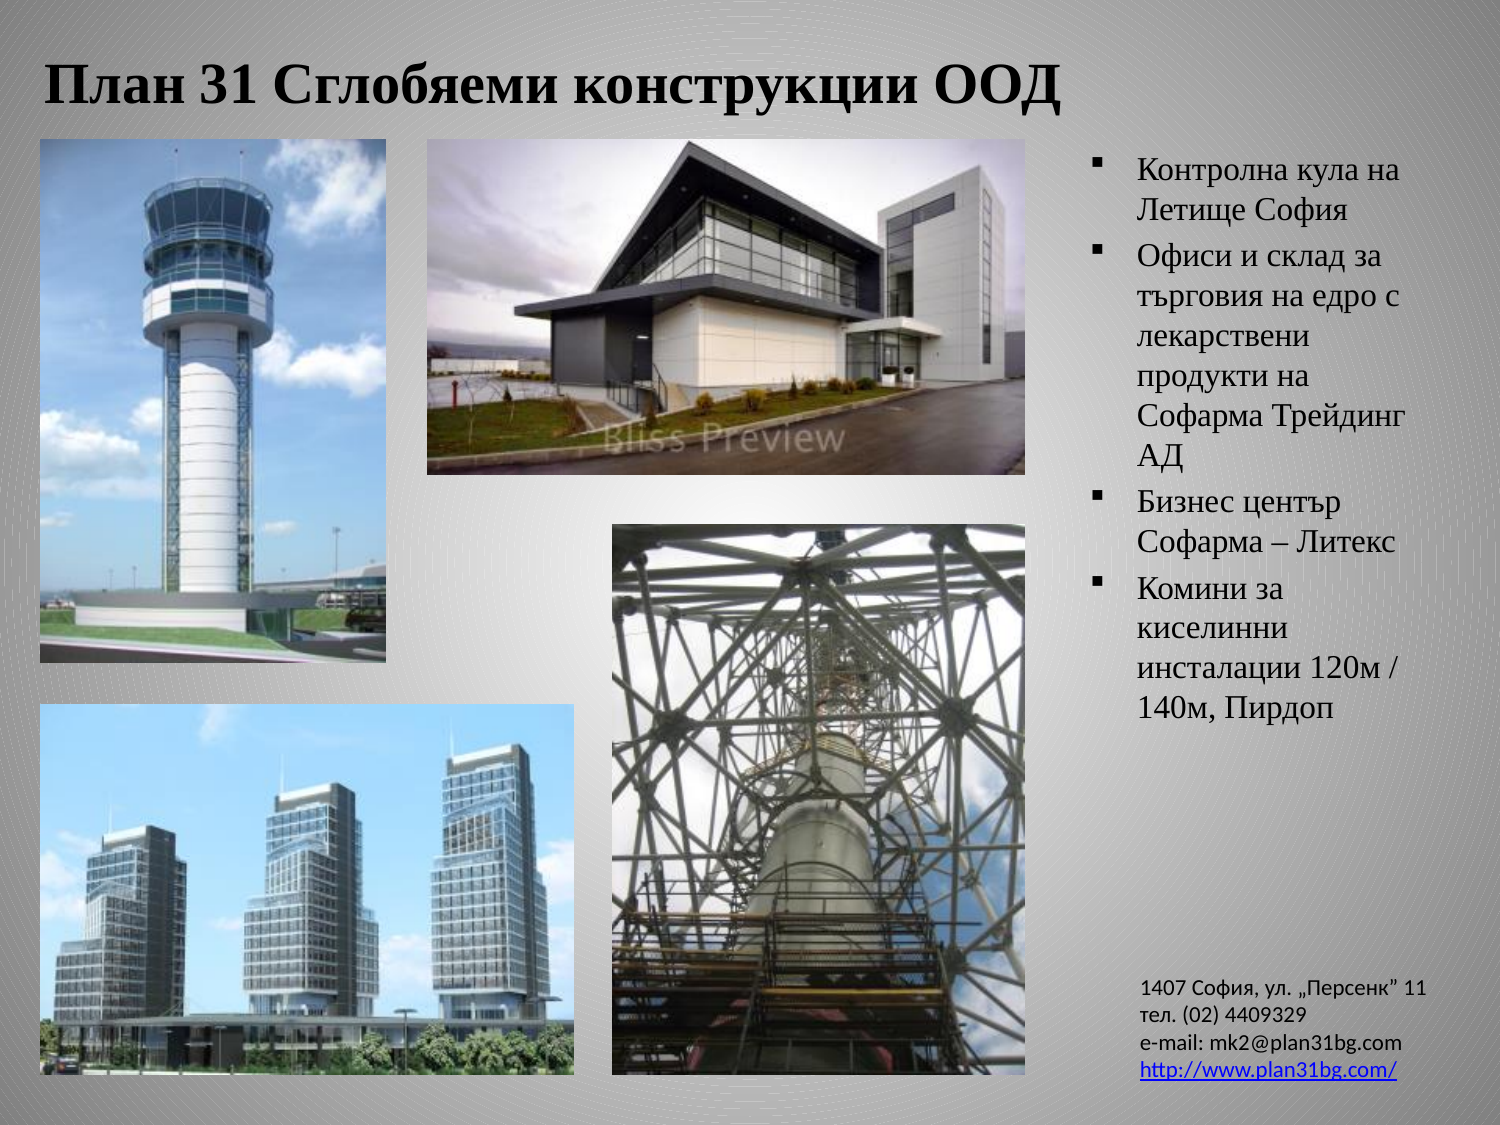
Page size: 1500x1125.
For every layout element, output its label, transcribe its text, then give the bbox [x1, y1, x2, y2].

subtitle Контролна кула на Летище София Офиси и склад за търговия на едро с лекарствени продукти на Софарма Трейдинг АД Бизнес център Софарма – Литекс Комини за киселинни инсталации 120м / 140м, Пирдоп [1074, 139, 1429, 765]
picture [427, 139, 1026, 476]
picture [40, 704, 574, 1076]
picture [40, 139, 386, 663]
picture [612, 524, 1026, 1076]
text_box 1407 София, ул. „Персенк” 11 тел. (02) 4409329 e-mail: mk2@plan31bg.com http://www.plan31bg.com/ [1124, 965, 1444, 1090]
title План 31 Сглобяеми конструкции ООД [29, 37, 1463, 113]
